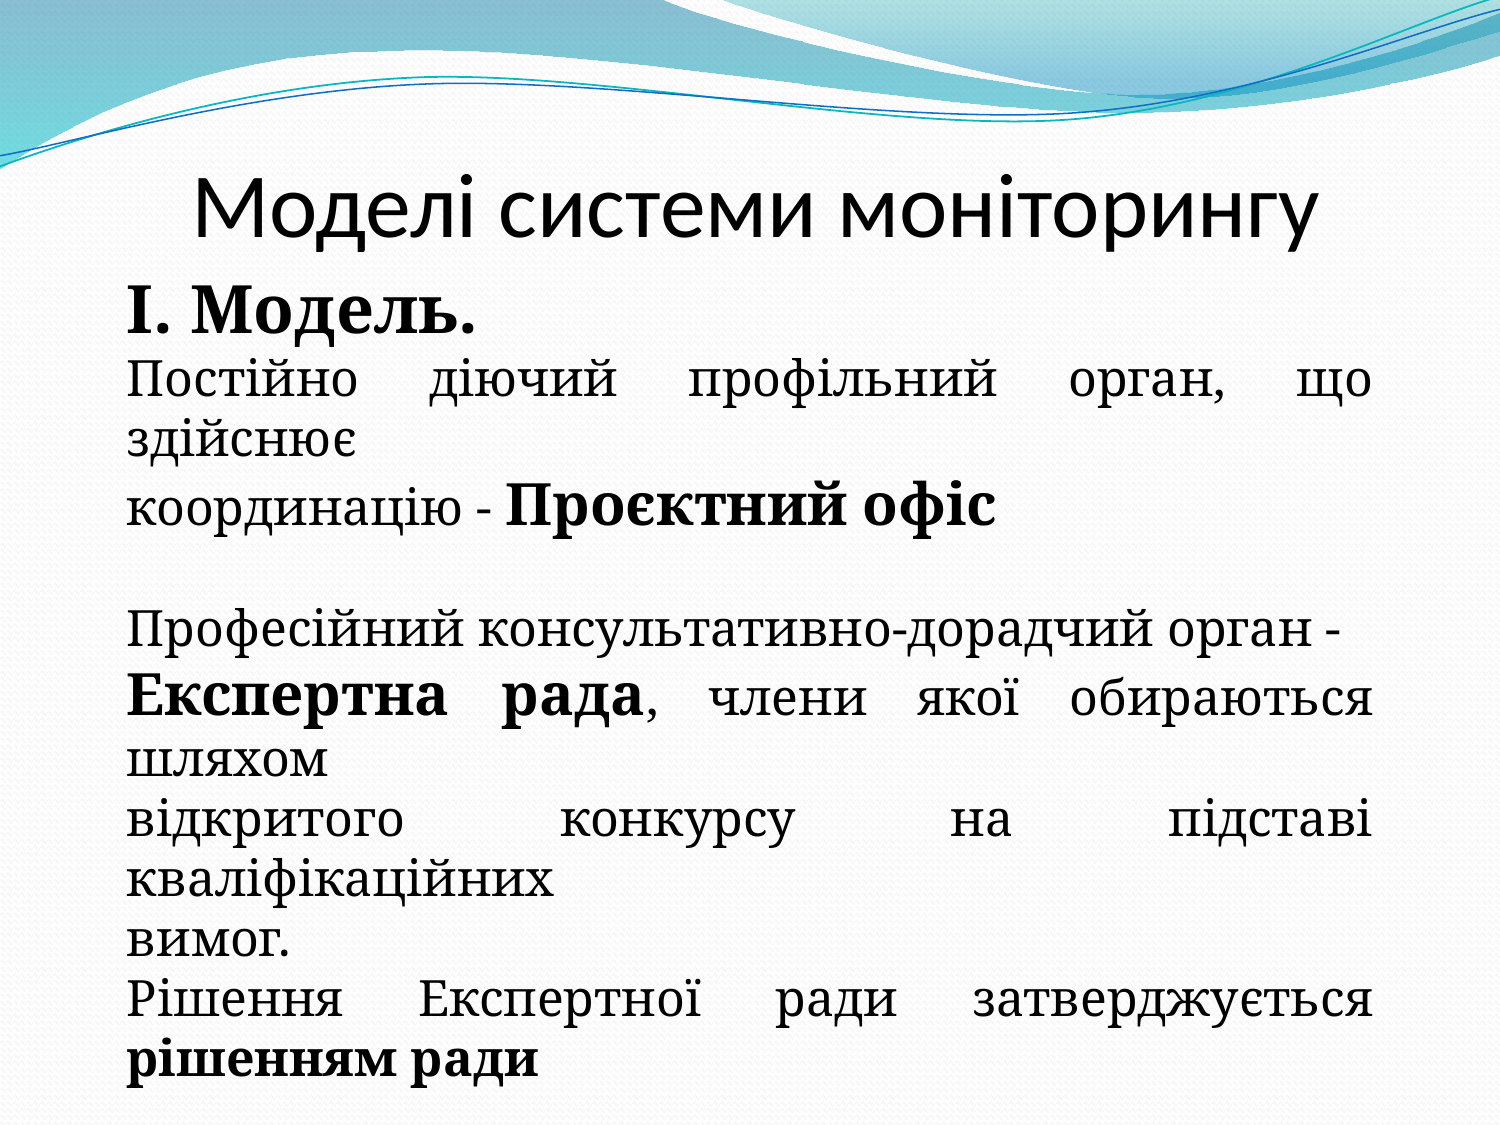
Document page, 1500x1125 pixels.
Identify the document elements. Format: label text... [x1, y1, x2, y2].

title Моделі системи моніторингу [75, 115, 1438, 256]
text_box І. Модель. Постійно діючий профільний орган, що здійснює координацію - Проєктний офіс Професійний консультативно-дорадчий орган - Експертна рада, члени якої обираються шляхом відкритого конкурсу на підставі кваліфікаційних вимог. Рішення Експертної ради затверджується рішенням ради [112, 259, 1388, 1095]
